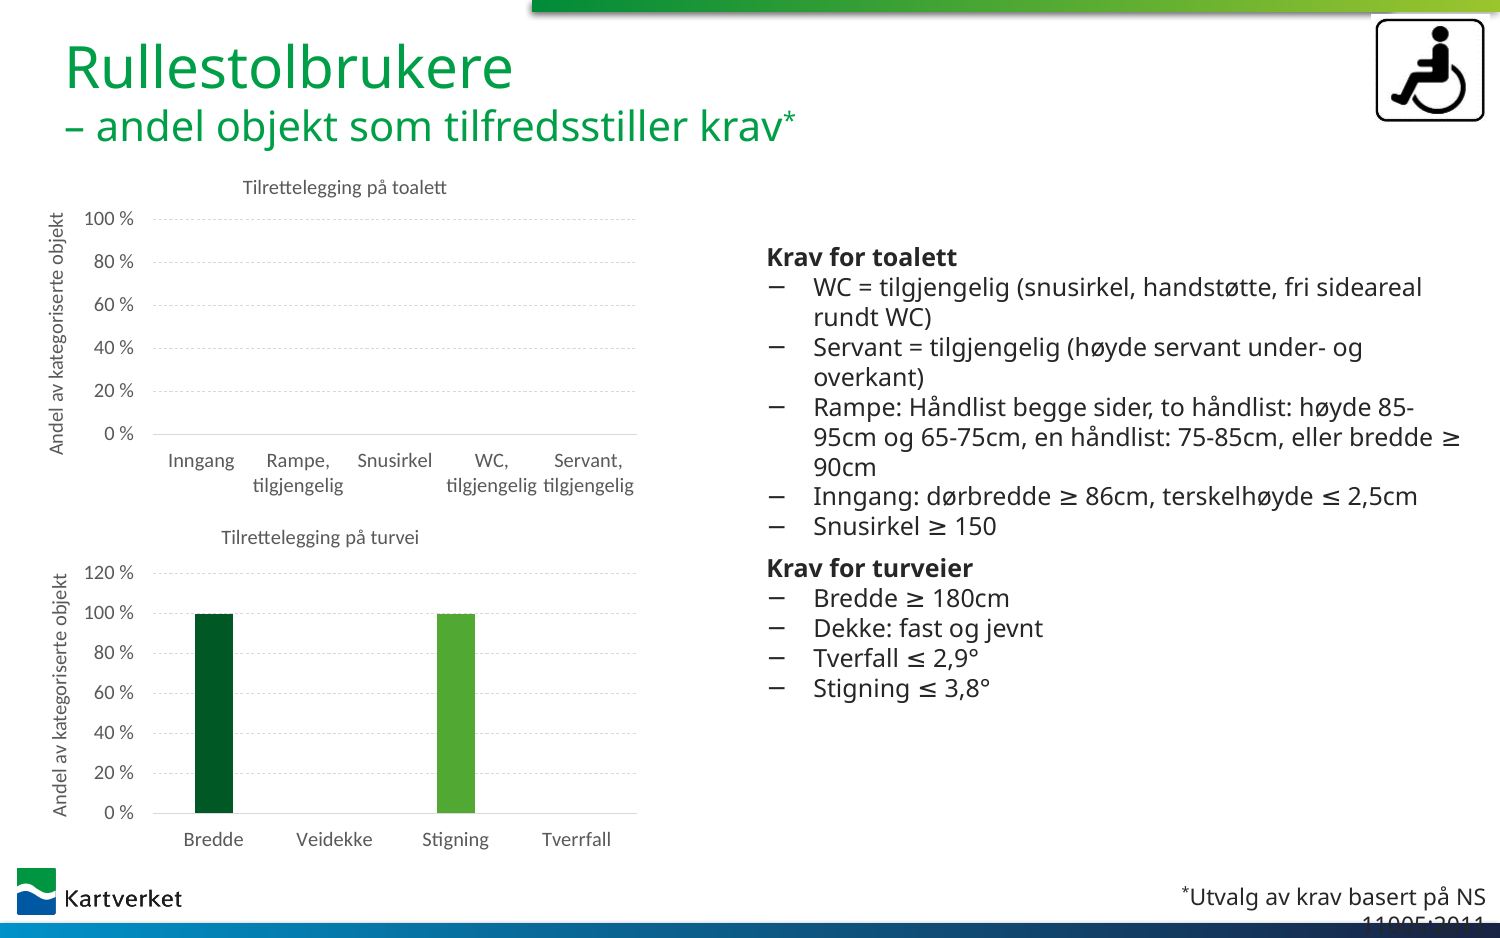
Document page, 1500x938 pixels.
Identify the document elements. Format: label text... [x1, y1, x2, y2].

text_box Krav for toalett WC = tilgjengelig (snusirkel, handstøtte, fri sideareal rundt WC) Servant = tilgjengelig (høyde servant under- og overkant) Rampe: Håndlist begge sider, to håndlist: høyde 85-95cm og 65-75cm, en håndlist: 75-85cm, eller bredde ≥ 90cm Inngang: dørbredde ≥ 86cm, terskelhøyde ≤ 2,5cm Snusirkel ≥ 150 [751, 234, 1483, 545]
picture [41, 166, 650, 505]
text_box Krav for turveier Bredde ≥ 180cm Dekke: fast og jevnt Tverfall ≤ 2,9° Stigning ≤ 3,8° [751, 545, 1483, 710]
picture [1371, 13, 1491, 127]
text_box *Utvalg av krav basert på NS 11005:2011 [1068, 873, 1500, 938]
text_box Rullestolbrukere – andel objekt som tilfredsstiller krav* [49, 14, 1431, 158]
picture [41, 520, 650, 859]
